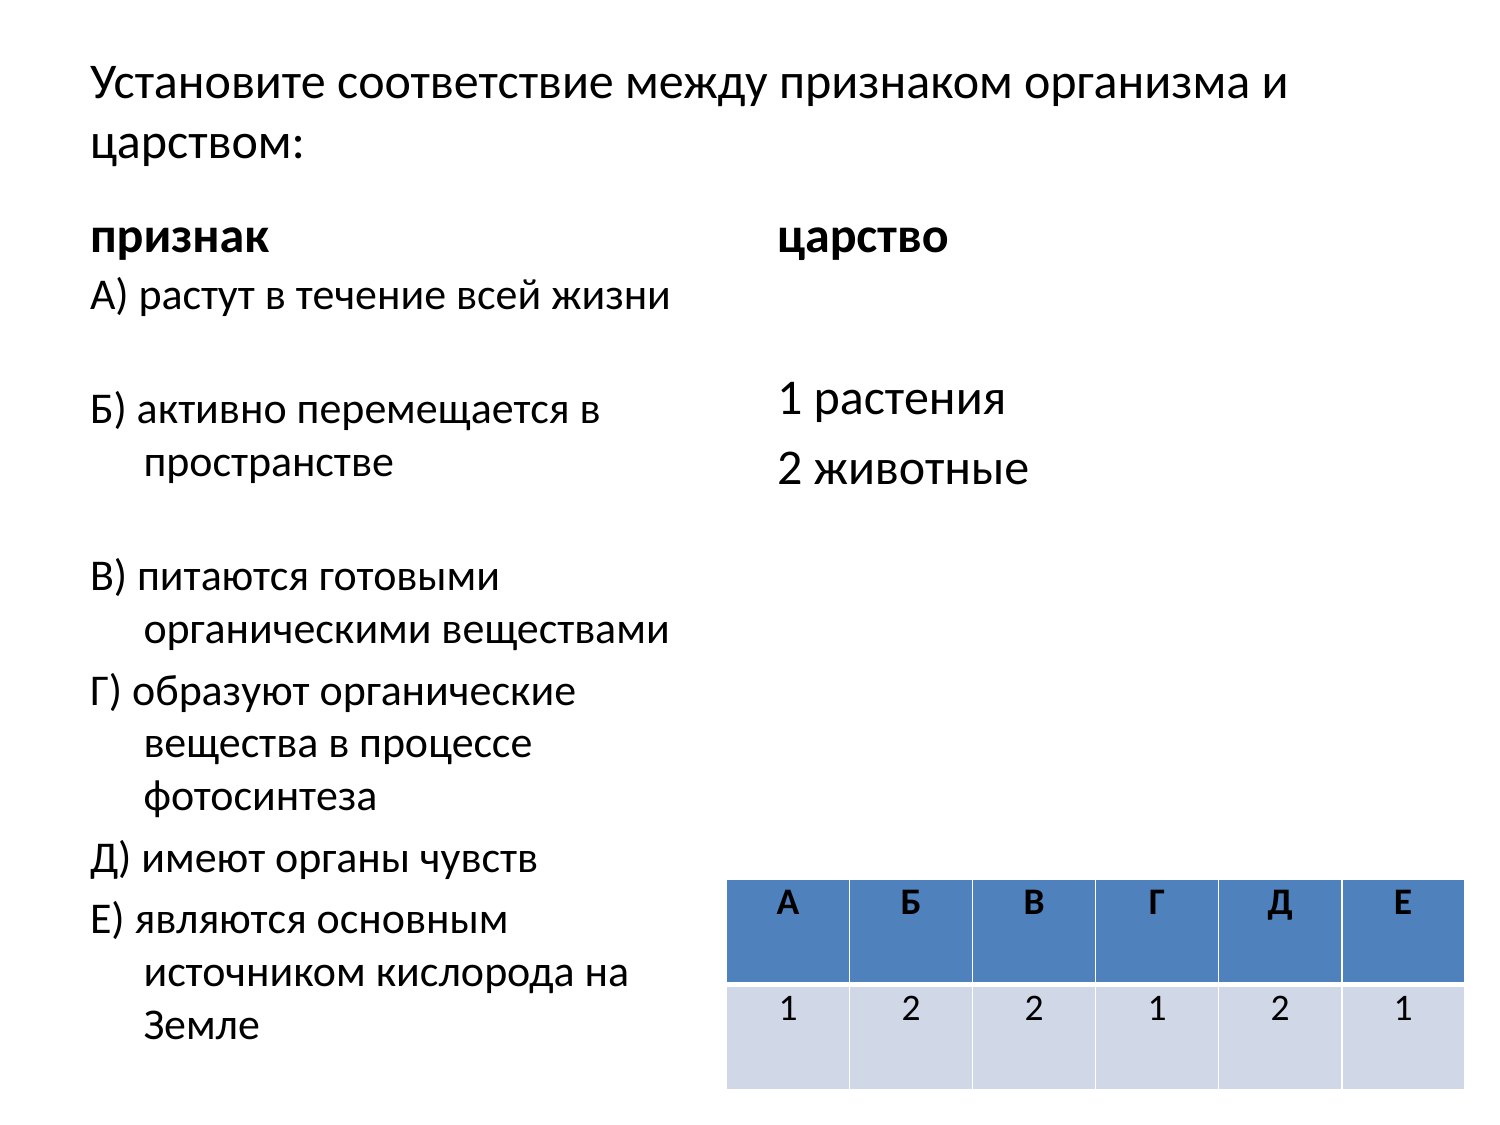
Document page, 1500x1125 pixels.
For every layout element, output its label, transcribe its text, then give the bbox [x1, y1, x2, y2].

table_header Е [1343, 880, 1464, 982]
list царство [761, 175, 1425, 270]
table_cell 2 [850, 987, 972, 1089]
table_cell 1 [727, 987, 849, 1089]
table_cell 1 [1343, 987, 1464, 1089]
table_header Б [850, 880, 972, 982]
title Установите соответствие между признаком организма и царством: [75, 45, 1425, 233]
table_header А [727, 880, 849, 982]
table_header Д [1219, 880, 1341, 982]
table_cell 1 [1096, 987, 1218, 1089]
table_header Г [1096, 880, 1218, 982]
table_cell 2 [1219, 987, 1341, 1089]
list 1 растения 2 животные [761, 356, 1425, 563]
table_header В [973, 880, 1095, 982]
list А) растут в течение всей жизни Б) активно перемещается в пространстве В) питаются готовыми органическими веществами Г) образуют органические вещества в процессе фотосинтеза Д) имеют органы чувств Е) являются основным источником кислорода на Земле [75, 257, 738, 1067]
list признак [75, 175, 738, 257]
table_cell 2 [973, 987, 1095, 1089]
